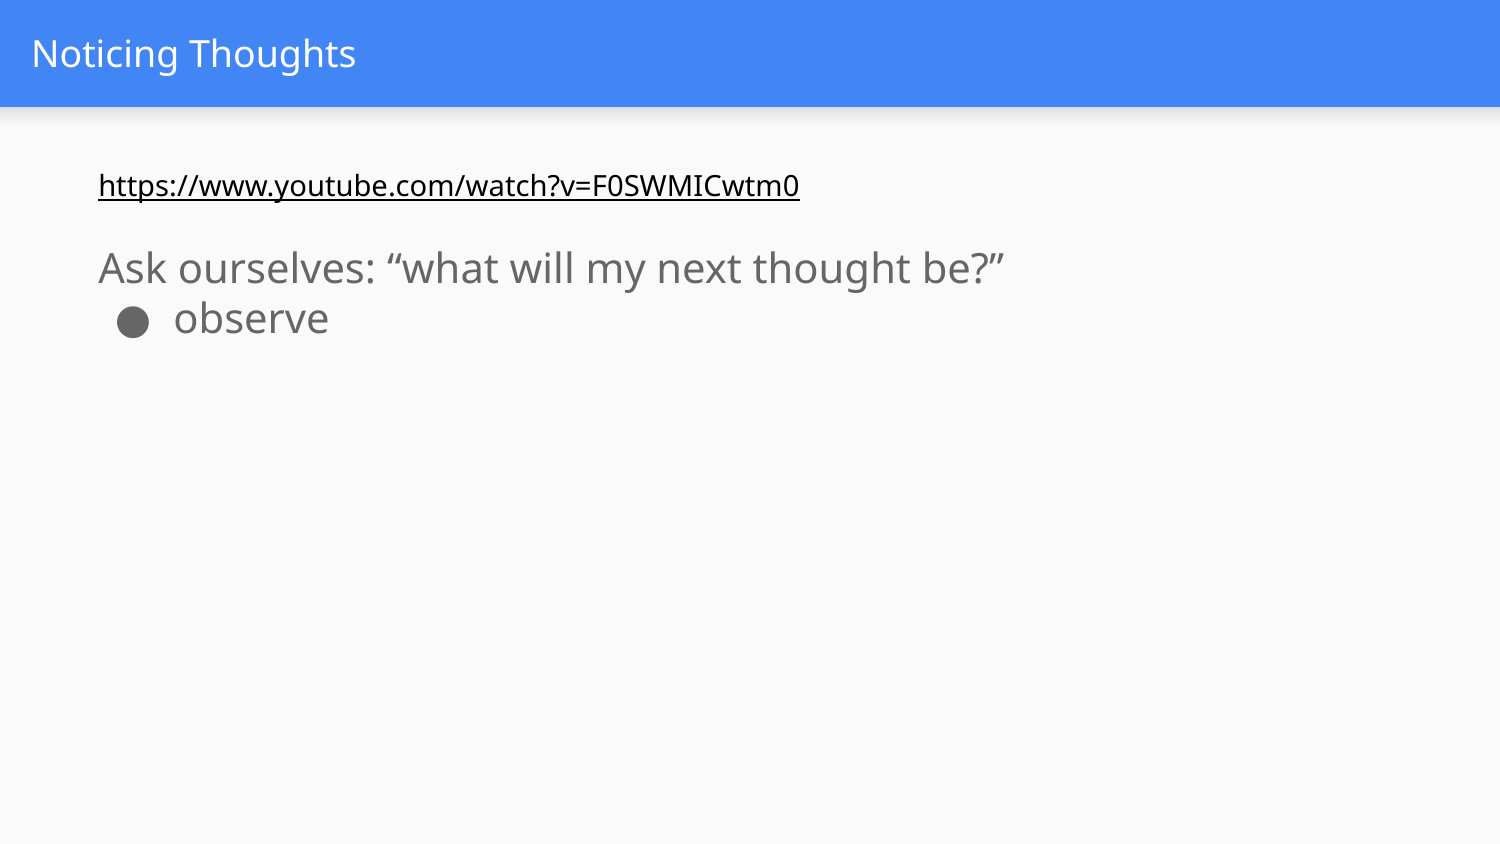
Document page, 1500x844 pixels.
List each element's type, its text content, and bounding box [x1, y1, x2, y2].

text_box https://www.youtube.com/watch?v=F0SWMICwtm0 Ask ourselves: “what will my next thought be?” observe [83, 152, 1296, 358]
title Noticing Thoughts [16, 2, 1464, 102]
